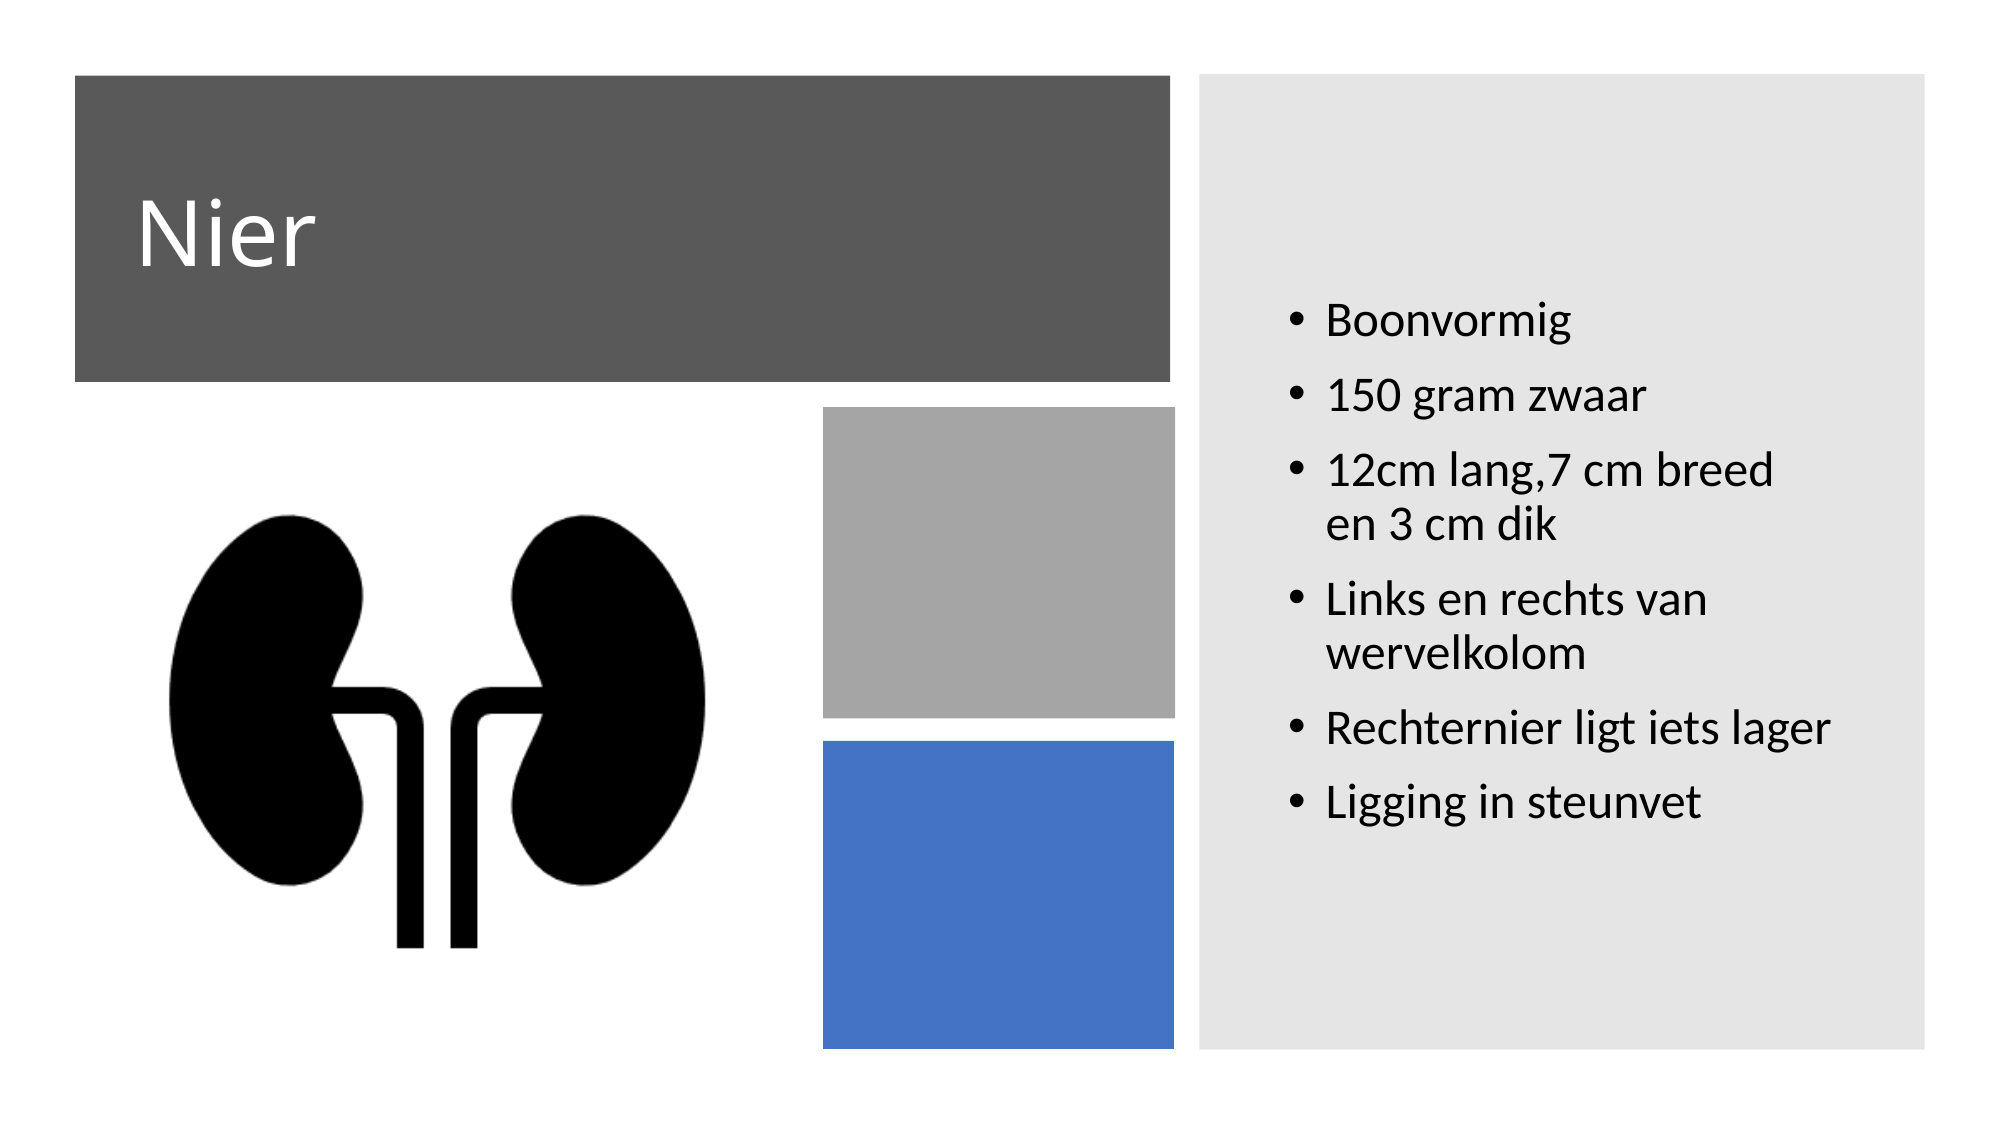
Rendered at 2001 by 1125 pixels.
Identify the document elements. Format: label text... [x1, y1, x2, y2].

picture [116, 406, 759, 1049]
text_box [822, 406, 1176, 719]
list Boonvormig 150 gram zwaar 12cm lang,7 cm breed en 3 cm dik Links en rechts van wervelkolom Rechternier ligt iets lager Ligging in steunvet [1273, 147, 1850, 976]
text_box [822, 740, 1175, 1050]
text_box [1198, 73, 1926, 1051]
text_box [74, 75, 1171, 383]
title Nier [119, 119, 1119, 354]
